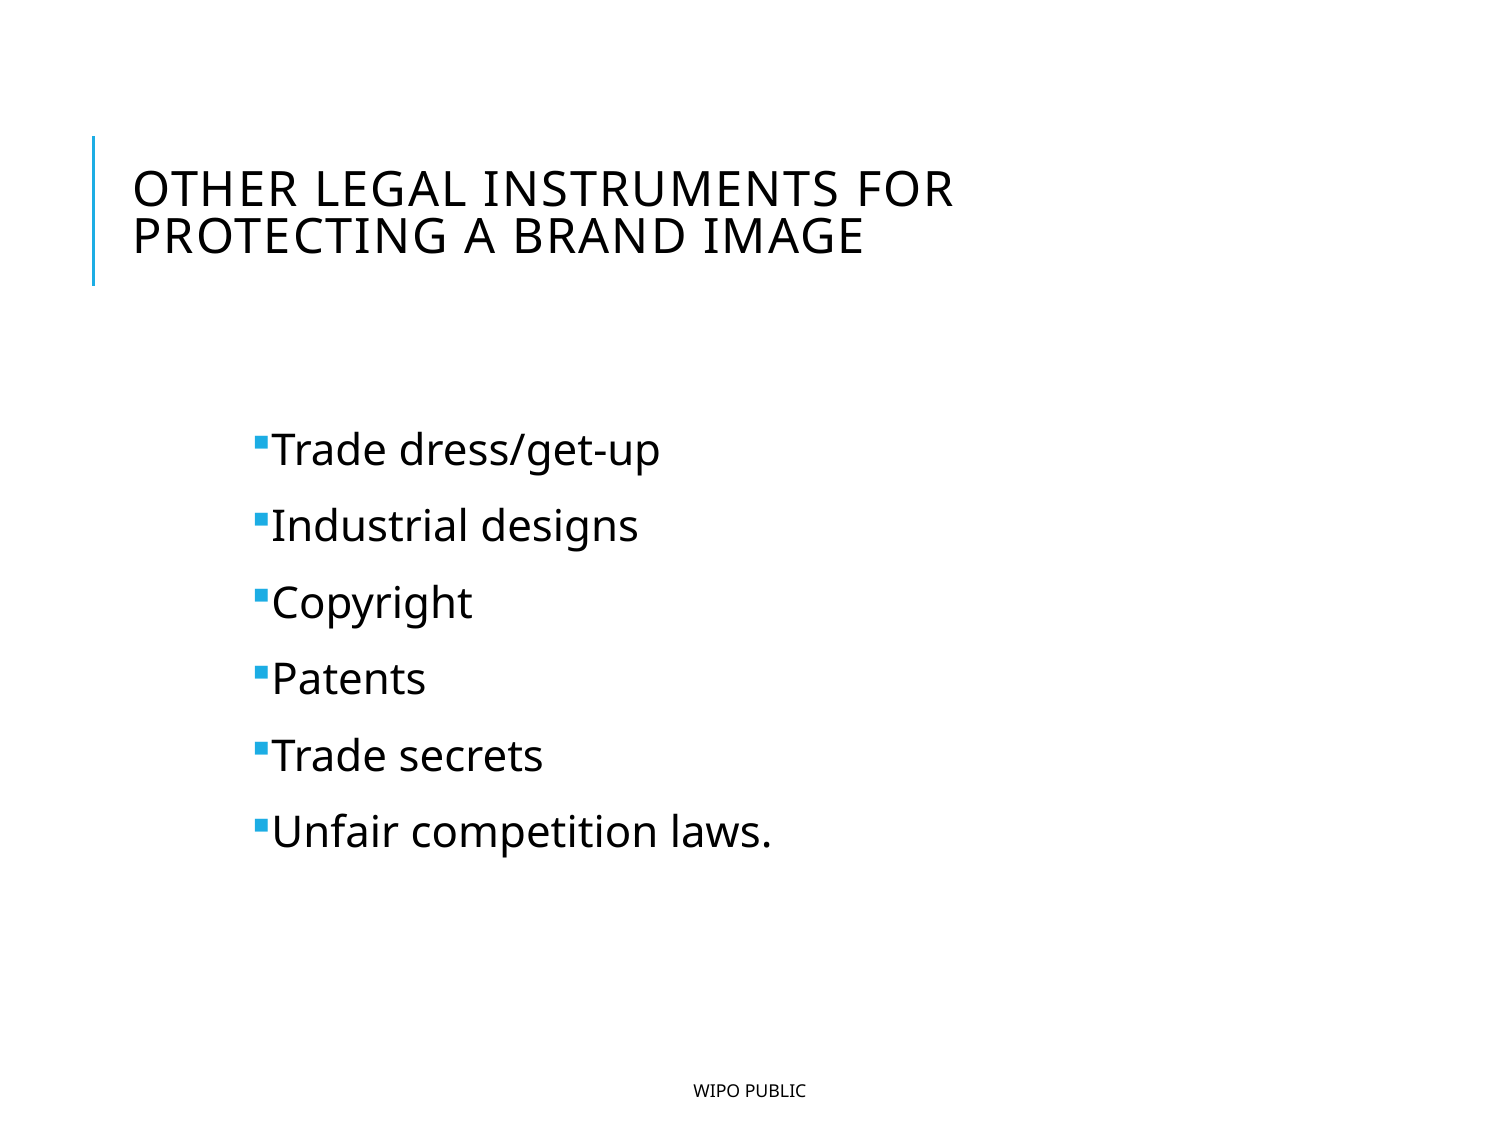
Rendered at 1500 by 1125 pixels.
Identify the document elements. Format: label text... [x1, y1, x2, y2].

title Other legal instruments for protecting a brand image [117, 161, 1285, 271]
list Trade dress/get-up Industrial designs Copyright Patents Trade secrets Unfair competition laws. [243, 420, 1257, 911]
